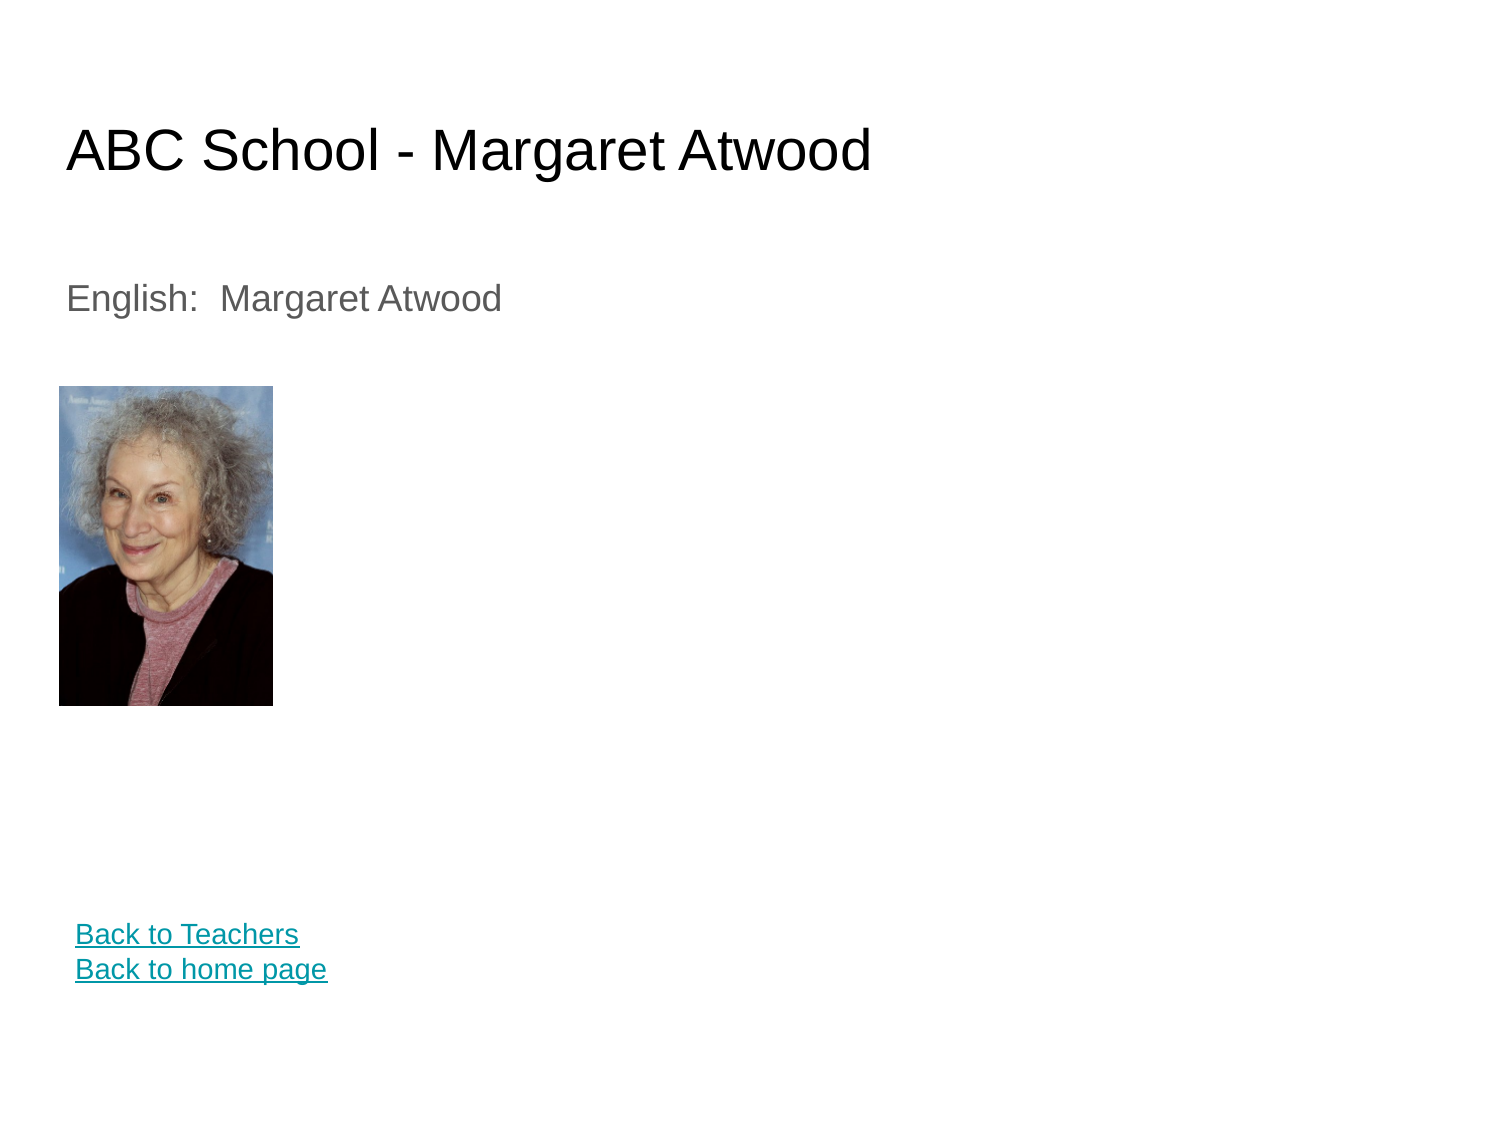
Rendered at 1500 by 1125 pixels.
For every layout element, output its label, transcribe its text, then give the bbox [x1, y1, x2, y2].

text_box Back to Teachers Back to home page [59, 900, 1106, 1064]
title ABC School - Margaret Atwood [51, 97, 1449, 223]
list English: Margaret Atwood [51, 252, 1449, 1000]
picture [59, 386, 273, 706]
